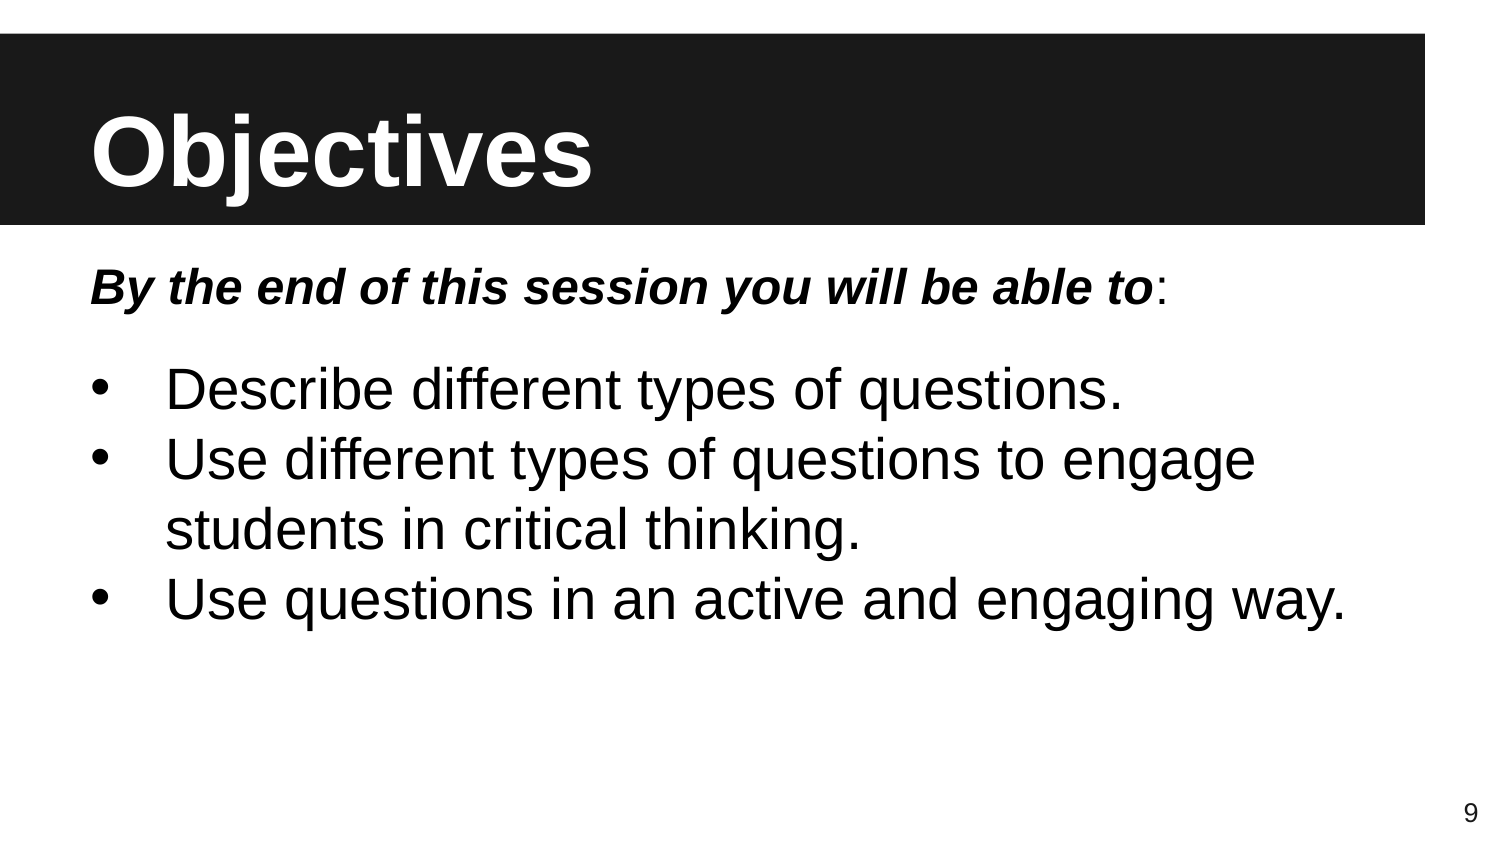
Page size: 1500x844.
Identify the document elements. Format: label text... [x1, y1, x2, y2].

list By the end of this session you will be able to: [75, 239, 1425, 808]
text_box Describe different types of questions. Use different types of questions to engage students in critical thinking. Use questions in an active and engaging way. [74, 343, 1381, 642]
slide_number 9 [1403, 779, 1494, 844]
title Objectives [75, 33, 1425, 221]
